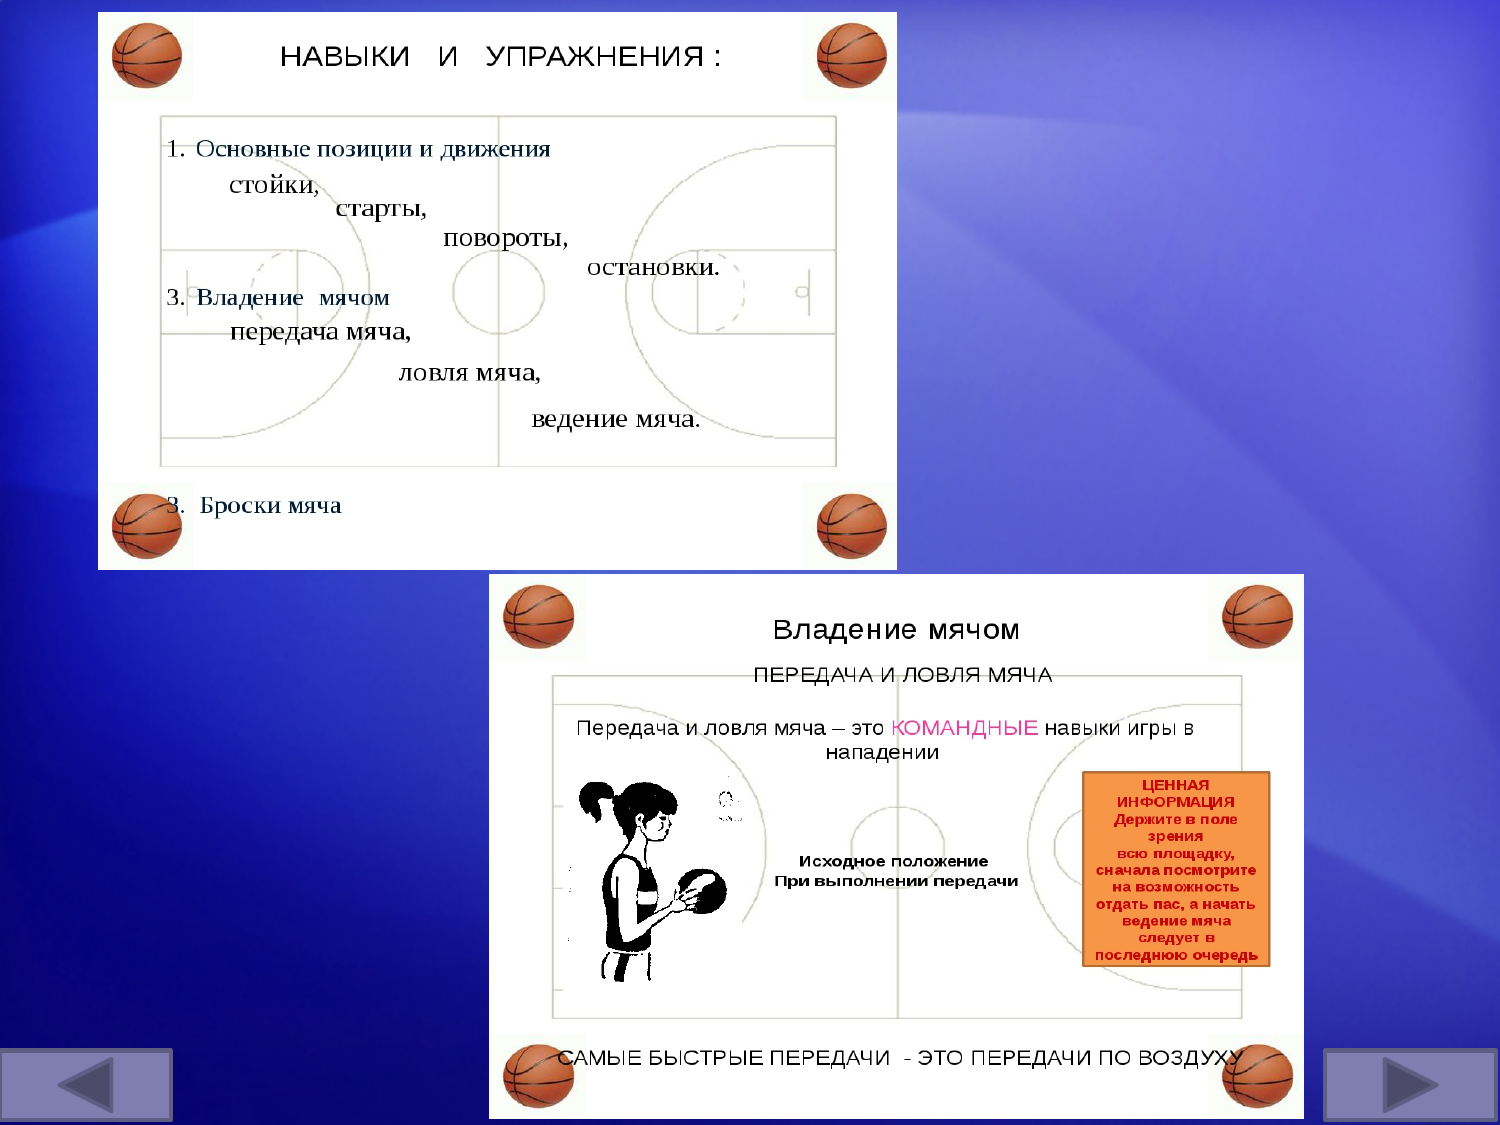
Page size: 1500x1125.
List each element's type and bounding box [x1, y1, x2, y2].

picture [0, 0, 1500, 1125]
title [901, 35, 1482, 1043]
text_box [1323, 1048, 1498, 1122]
text_box [0, 1048, 173, 1122]
title [75, 35, 484, 1043]
